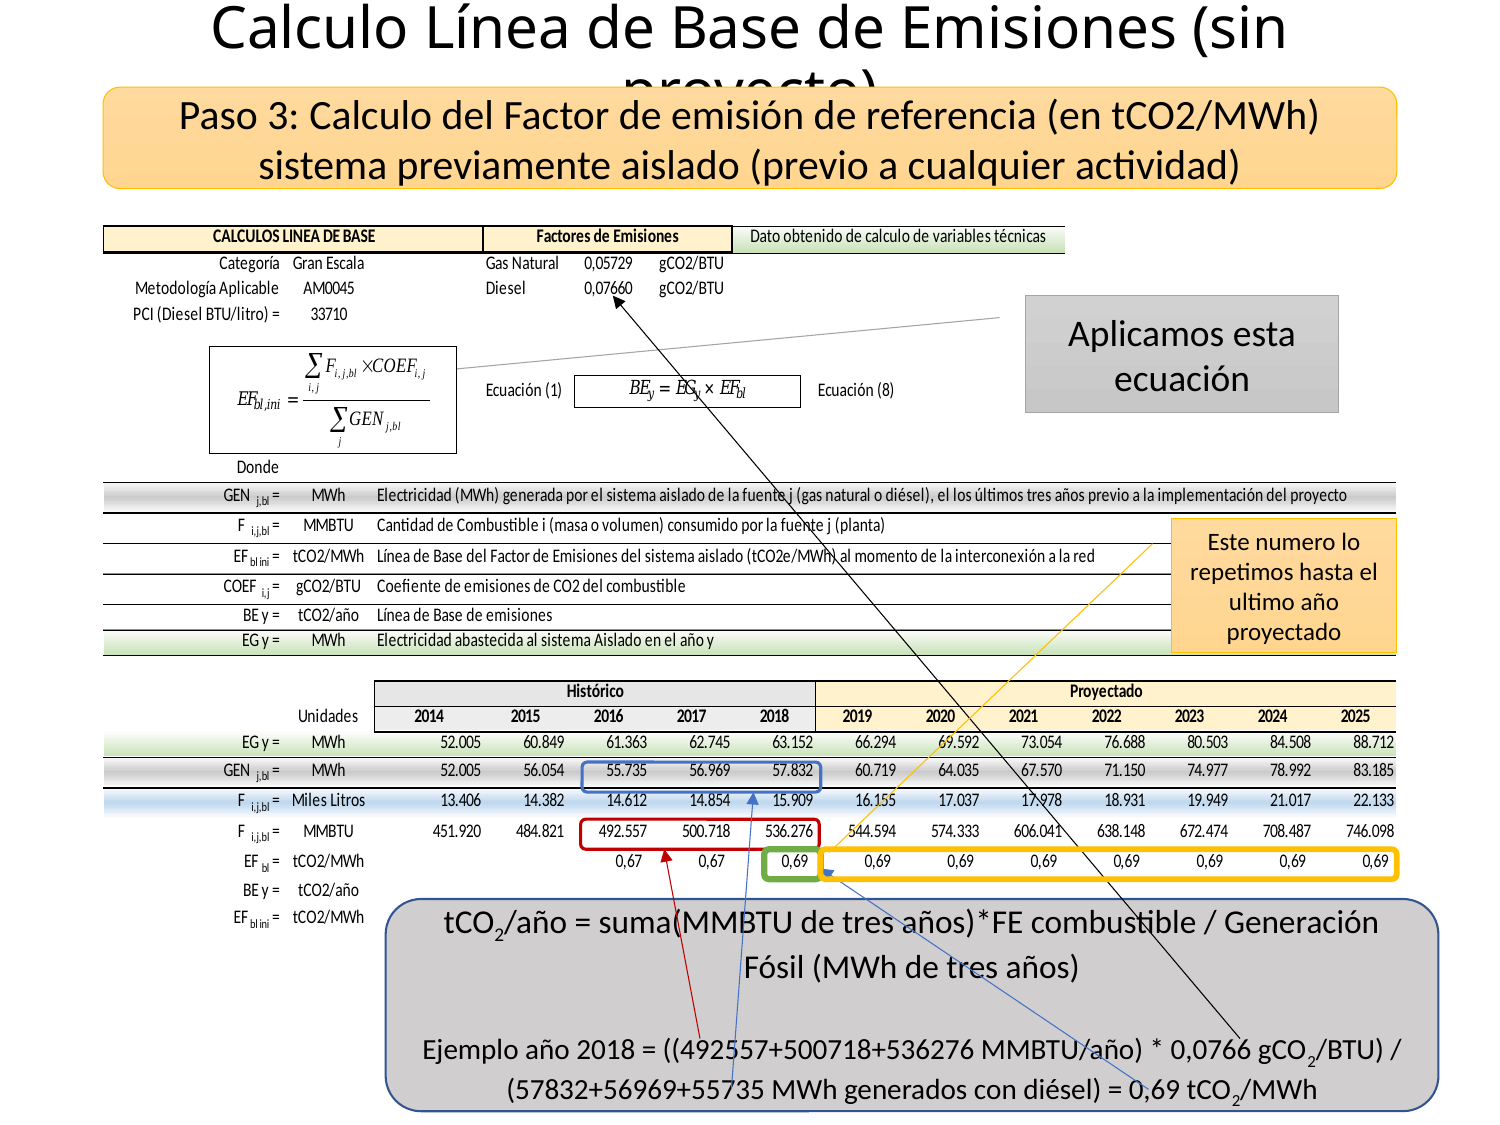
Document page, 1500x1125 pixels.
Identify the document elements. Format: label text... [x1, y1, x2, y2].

text_box tCO2/año = suma(MMBTU de tres años)*FE combustible / Generación Fósil (MWh de tres años) Ejemplo año 2018 = ((492557+500718+536276 MMBTU/año) * 0,0766 gCO2/BTU) / (57832+56969+55735 MWh generados con diésel) = 0,69 tCO2/MWh [384, 897, 1440, 1113]
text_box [612, 295, 1240, 1039]
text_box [731, 1039, 754, 1090]
title Calculo Línea de Base de Emisiones (sin proyecto) [103, 35, 1397, 88]
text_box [820, 868, 1149, 1090]
picture [103, 225, 1397, 937]
text_box Paso 3: Calculo del Factor de emisión de referencia (en tCO2/MWh) sistema previamente aislado (previo a cualquier actividad) [102, 86, 1398, 190]
